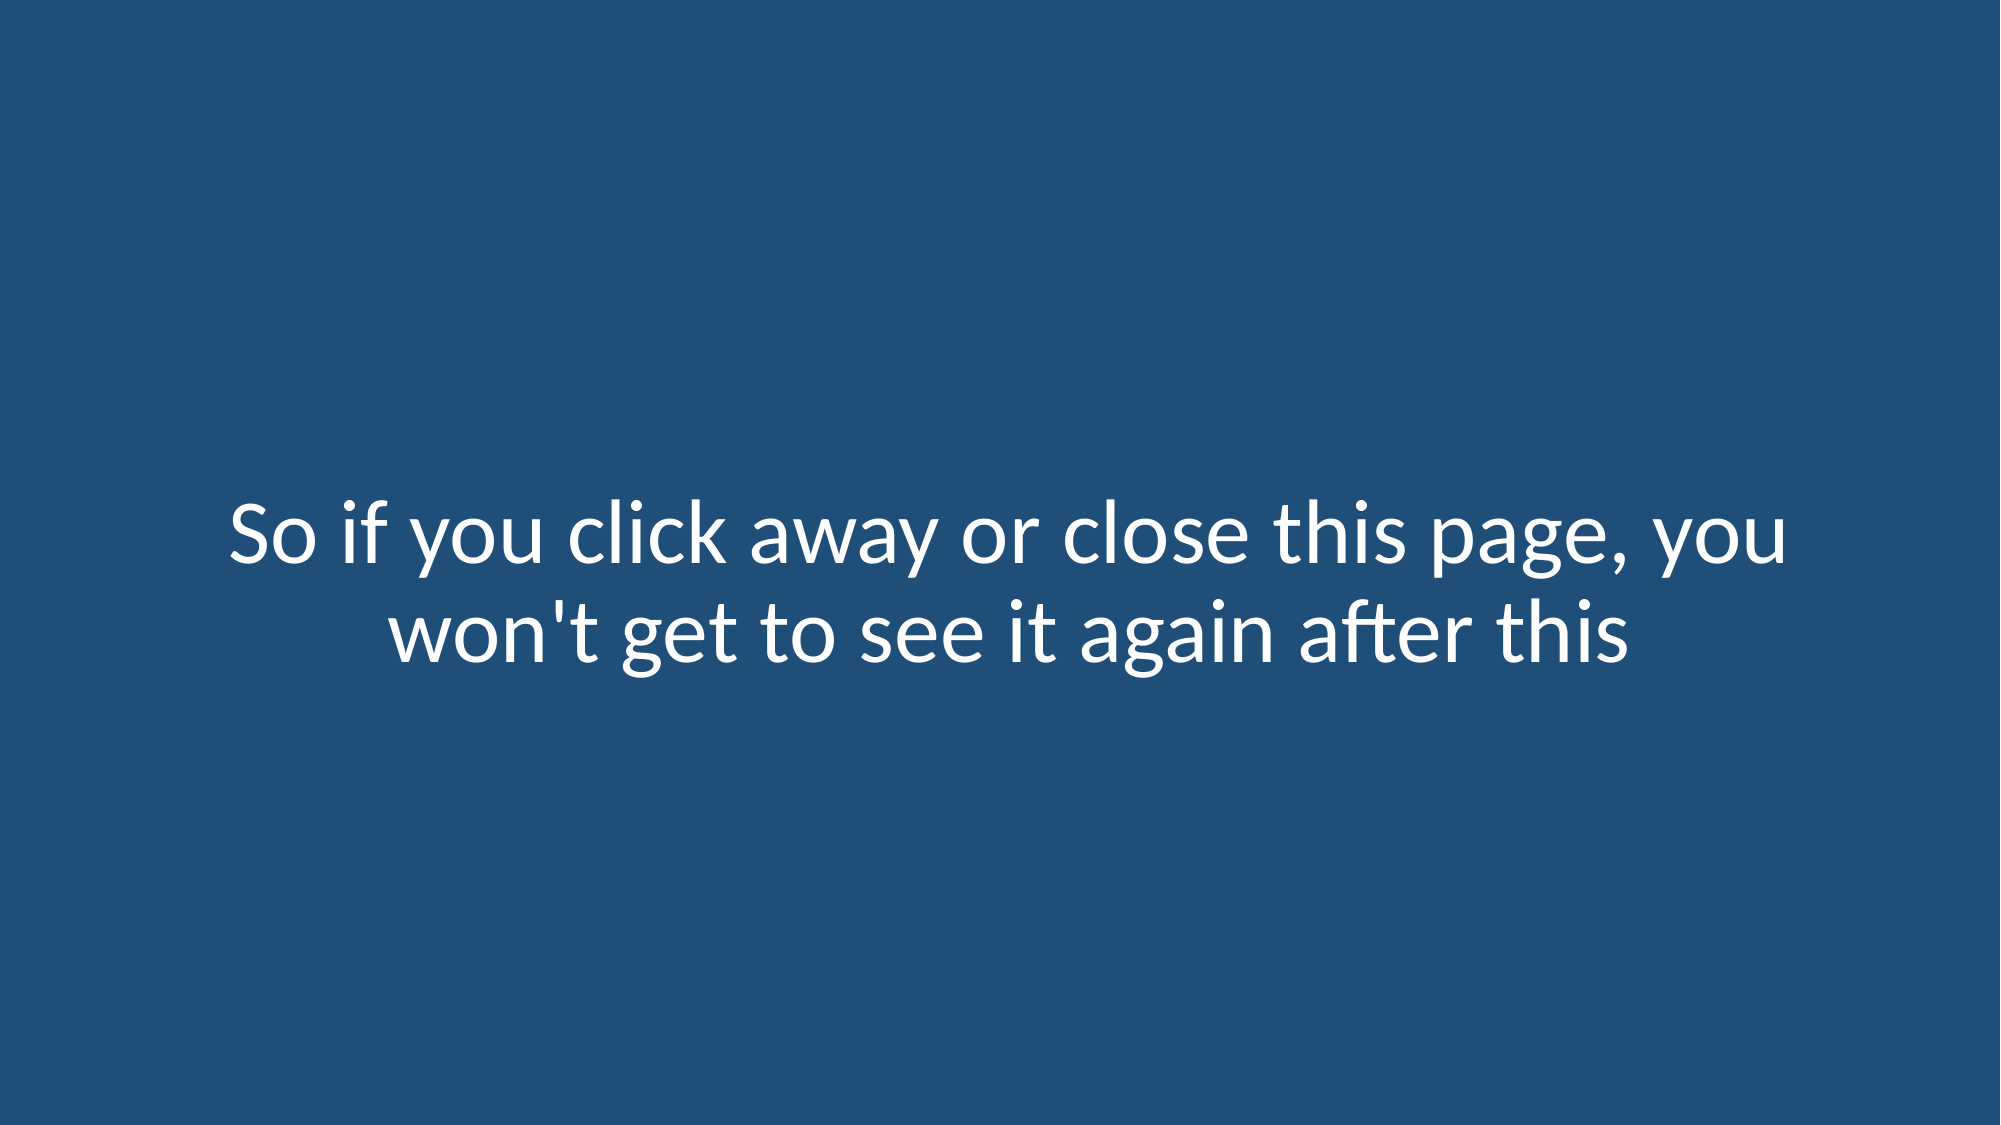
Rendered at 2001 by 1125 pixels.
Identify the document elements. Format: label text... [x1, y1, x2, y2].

list So if you click away or close this page, you won't get to see it again after this [147, 476, 1873, 1058]
